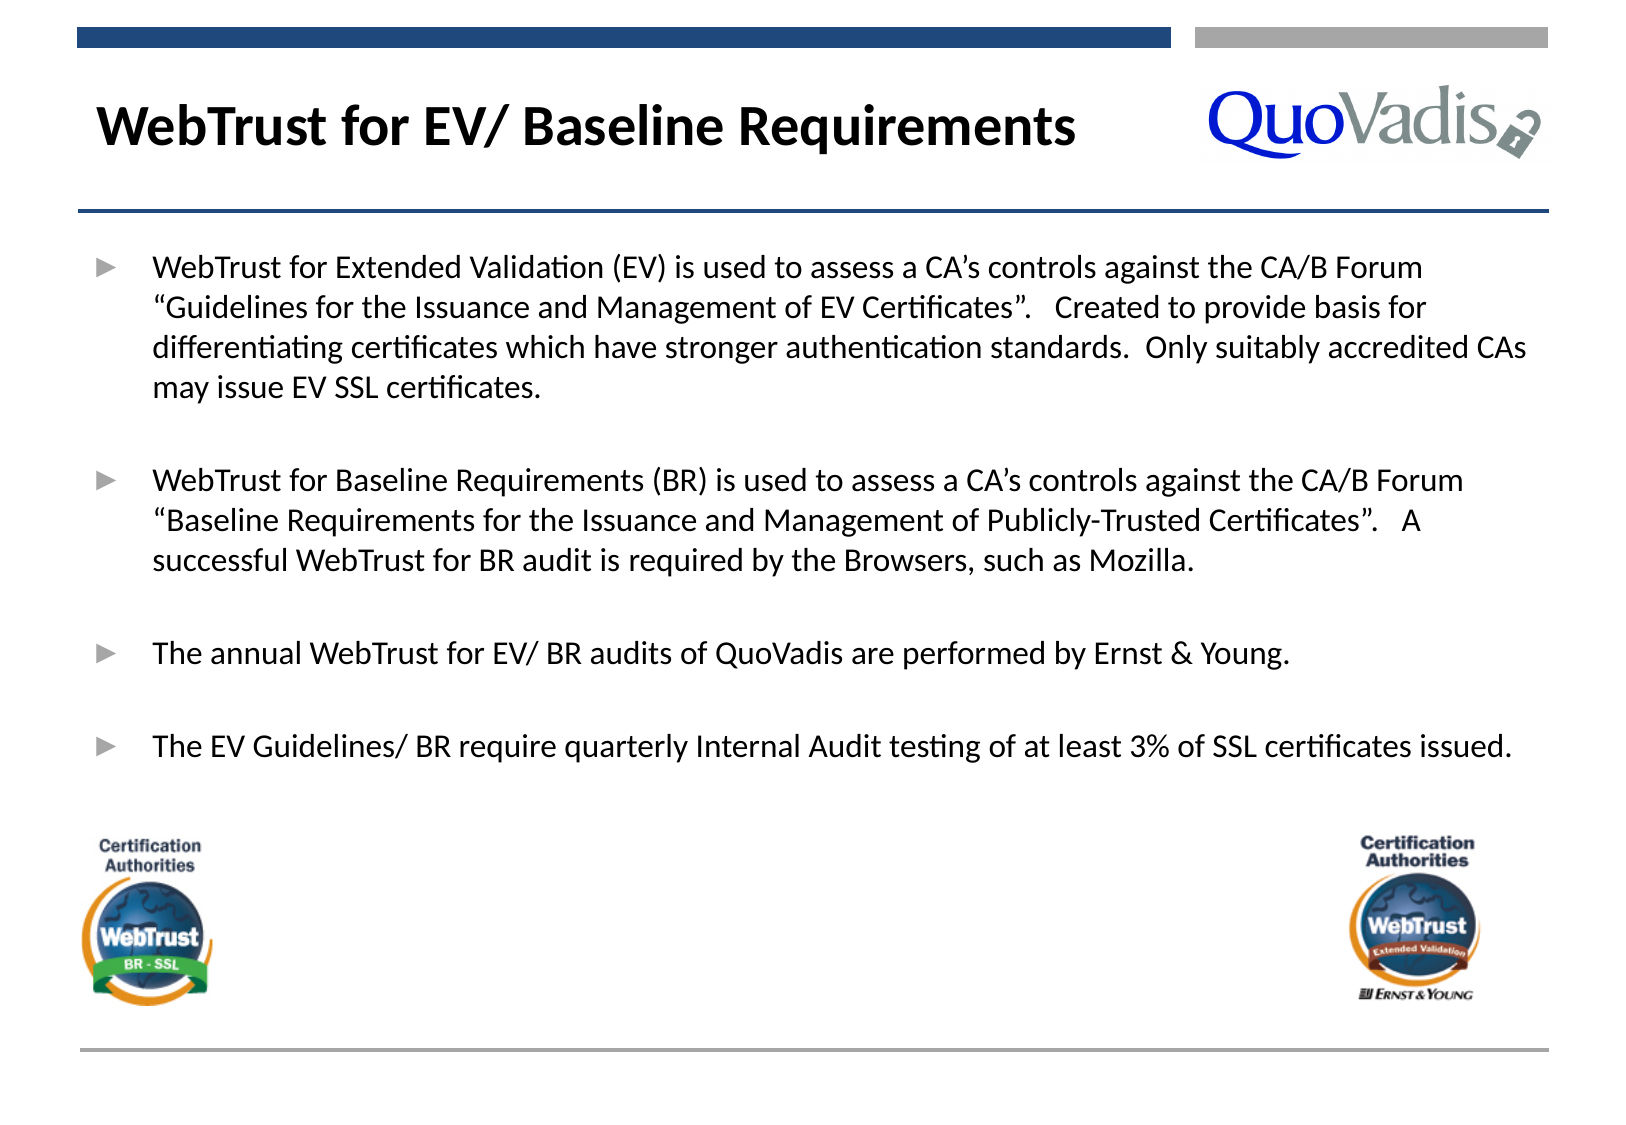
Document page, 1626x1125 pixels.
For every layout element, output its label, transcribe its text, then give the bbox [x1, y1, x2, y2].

picture [80, 835, 214, 1006]
list WebTrust for Extended Validation (EV) is used to assess a CA’s controls against the CA/B Forum “Guidelines for the Issuance and Management of EV Certificates”. Created to provide basis for differentiating certificates which have stronger authentication standards. Only suitably accredited CAs may issue EV SSL certificates. WebTrust for Baseline Requirements (BR) is used to assess a CA’s controls against the CA/B Forum “Baseline Requirements for the Issuance and Management of Publicly-Trusted Certificates”. A successful WebTrust for BR audit is required by the Browsers, such as Mozilla. The annual WebTrust for EV/ BR audits of QuoVadis are performed by Ernst & Young. The EV Guidelines/ BR require quarterly Internal Audit testing of at least 3% of SSL certificates issued. [81, 237, 1544, 980]
title WebTrust for EV/ Baseline Requirements [81, 37, 1172, 208]
picture [1198, 82, 1551, 164]
picture [1343, 828, 1488, 1003]
